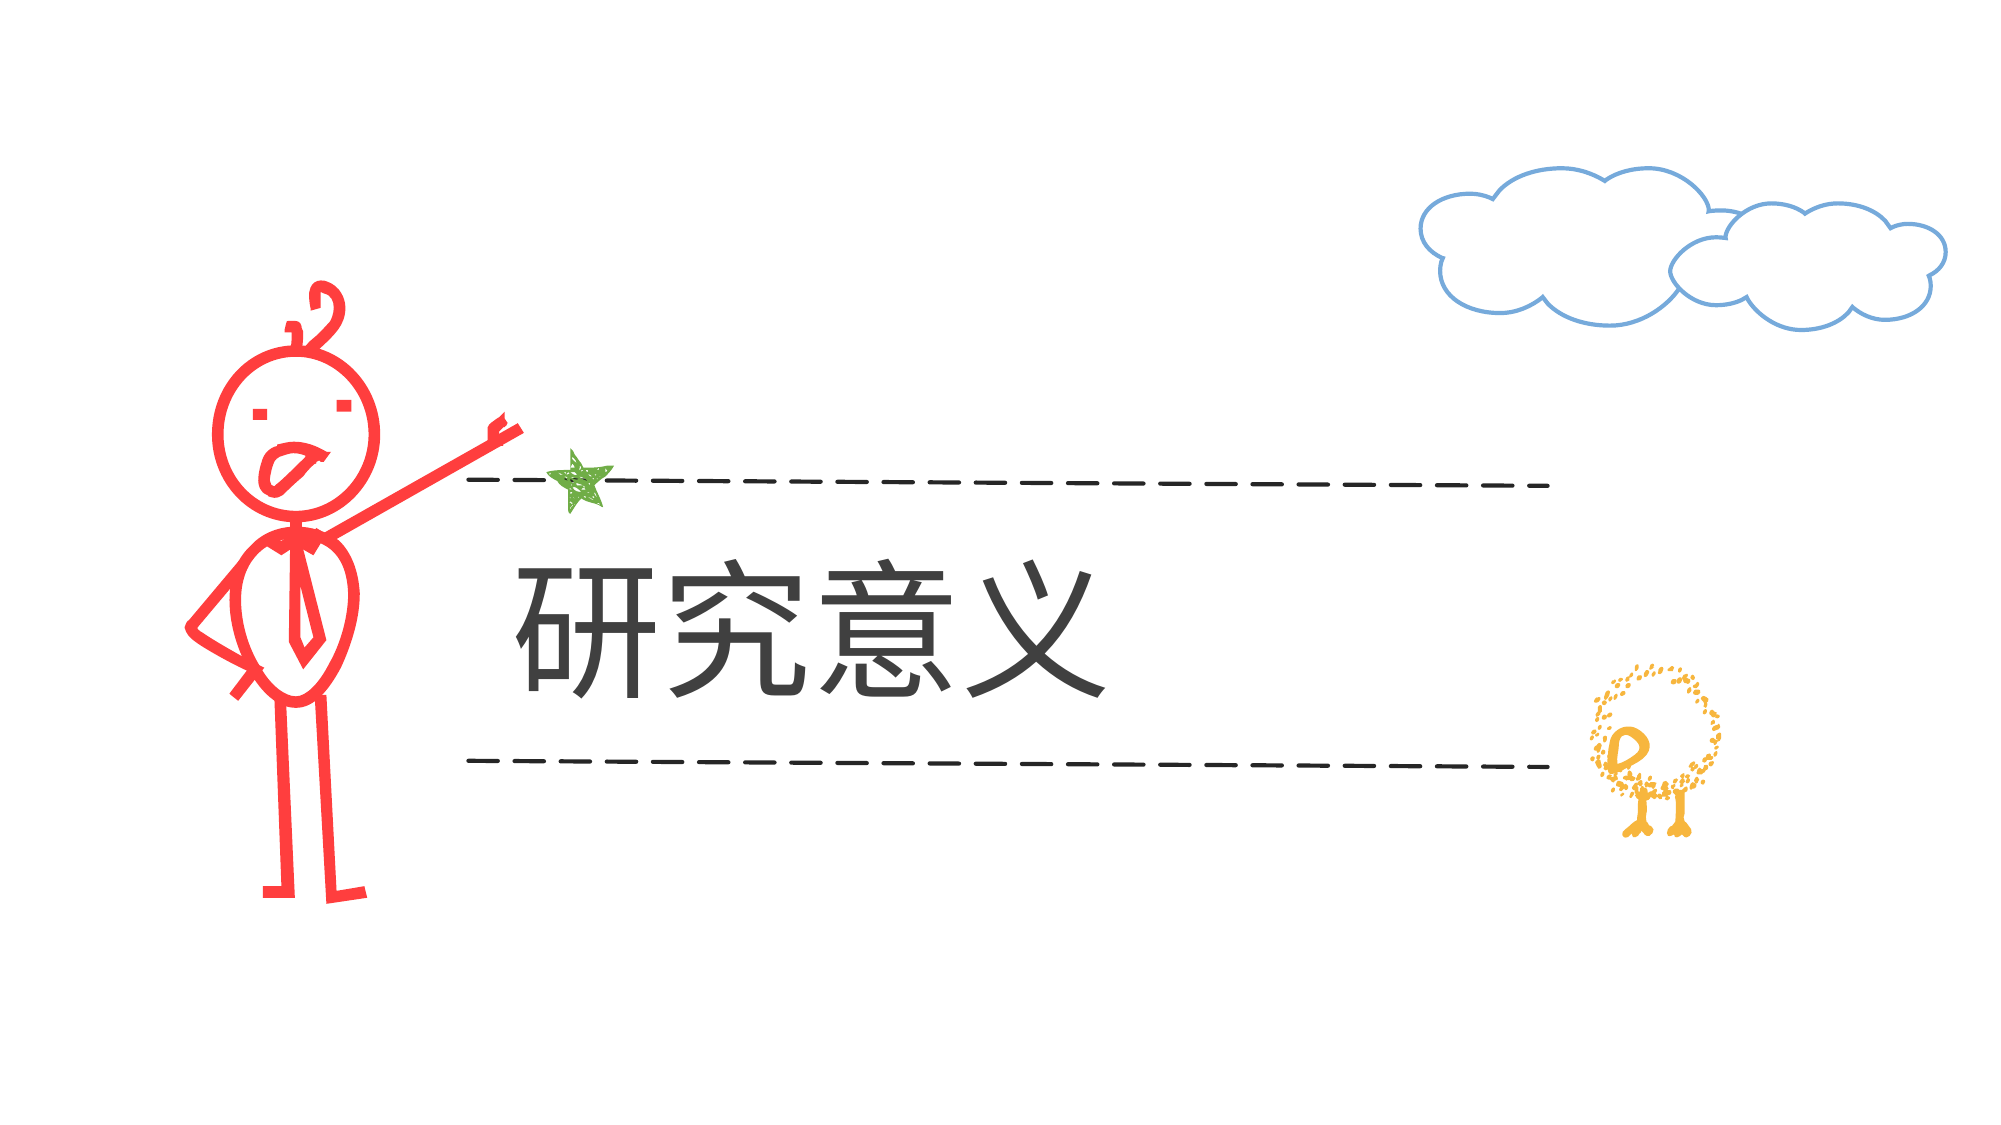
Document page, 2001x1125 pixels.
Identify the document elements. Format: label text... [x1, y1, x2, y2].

text_box [524, 478, 555, 482]
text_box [184, 280, 524, 904]
text_box [601, 479, 1549, 487]
text_box [524, 760, 1549, 768]
text_box 研究意义 [524, 528, 1512, 724]
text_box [1588, 662, 1722, 841]
text_box [546, 448, 615, 514]
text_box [1420, 168, 1946, 330]
